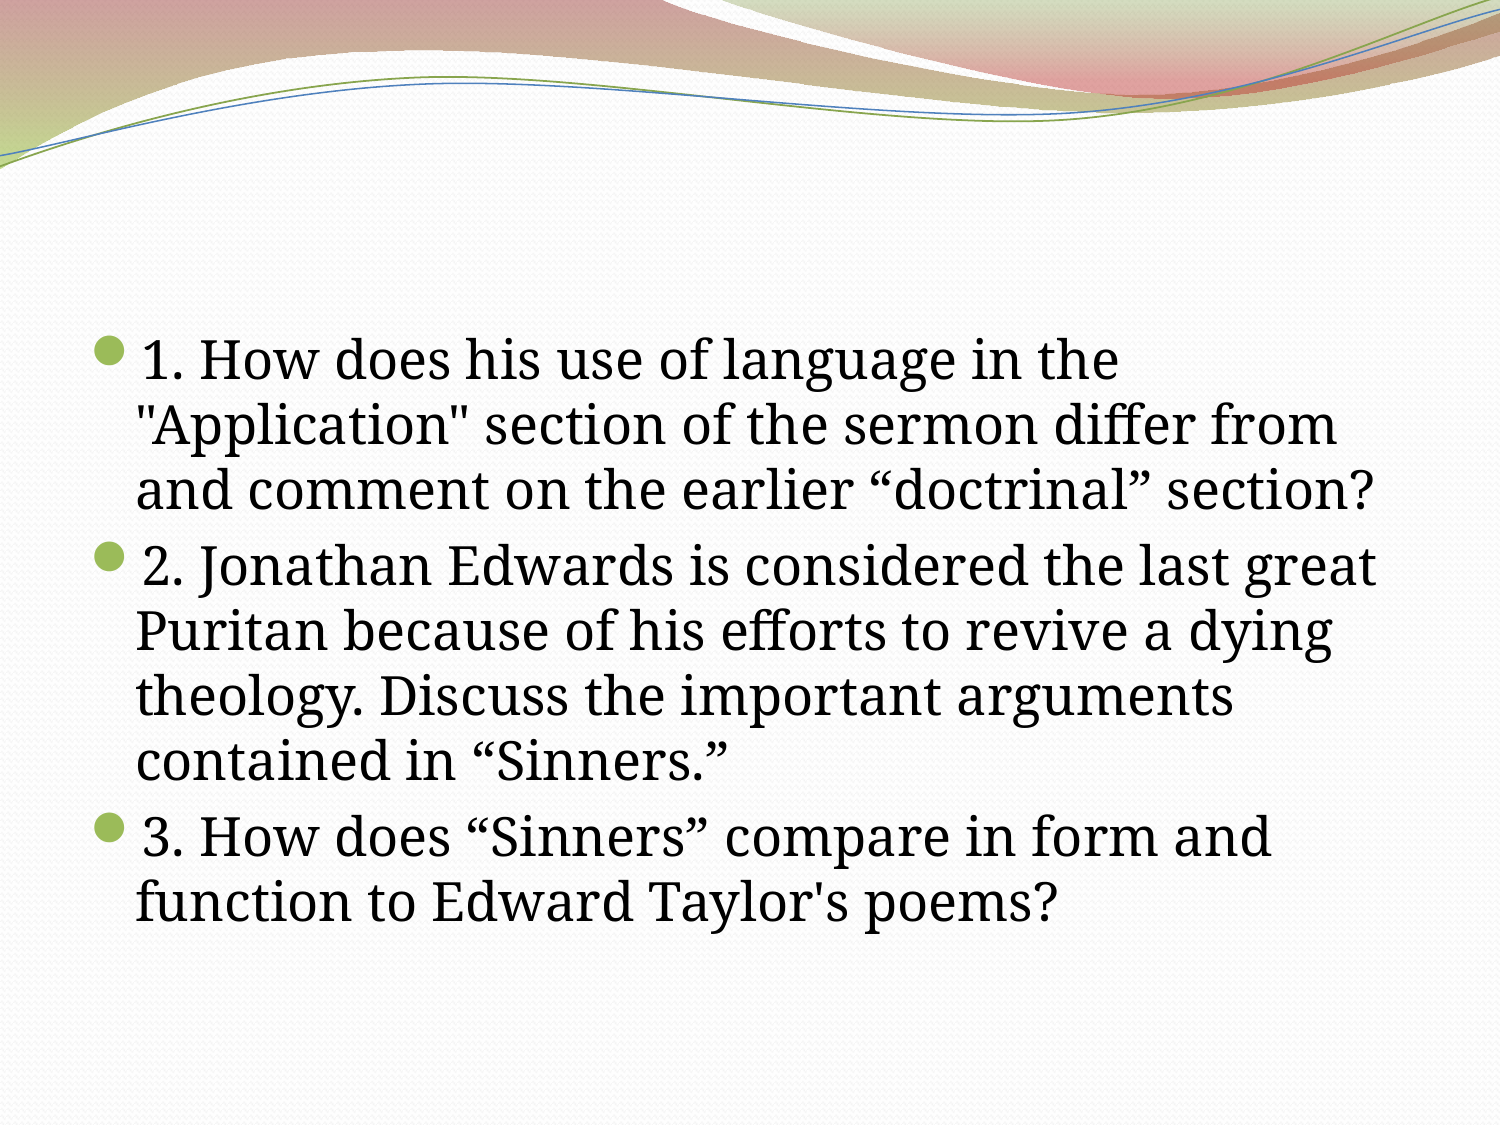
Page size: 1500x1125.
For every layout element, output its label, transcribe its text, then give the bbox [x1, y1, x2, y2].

list 1. How does his use of language in the "Application" section of the sermon differ from and comment on the earlier “doctrinal” section? 2. Jonathan Edwards is considered the last great Puritan because of his efforts to revive a dying theology. Discuss the important arguments contained in “Sinners.” 3. How does “Sinners” compare in form and function to Edward Taylor's poems? [74, 317, 1426, 1038]
